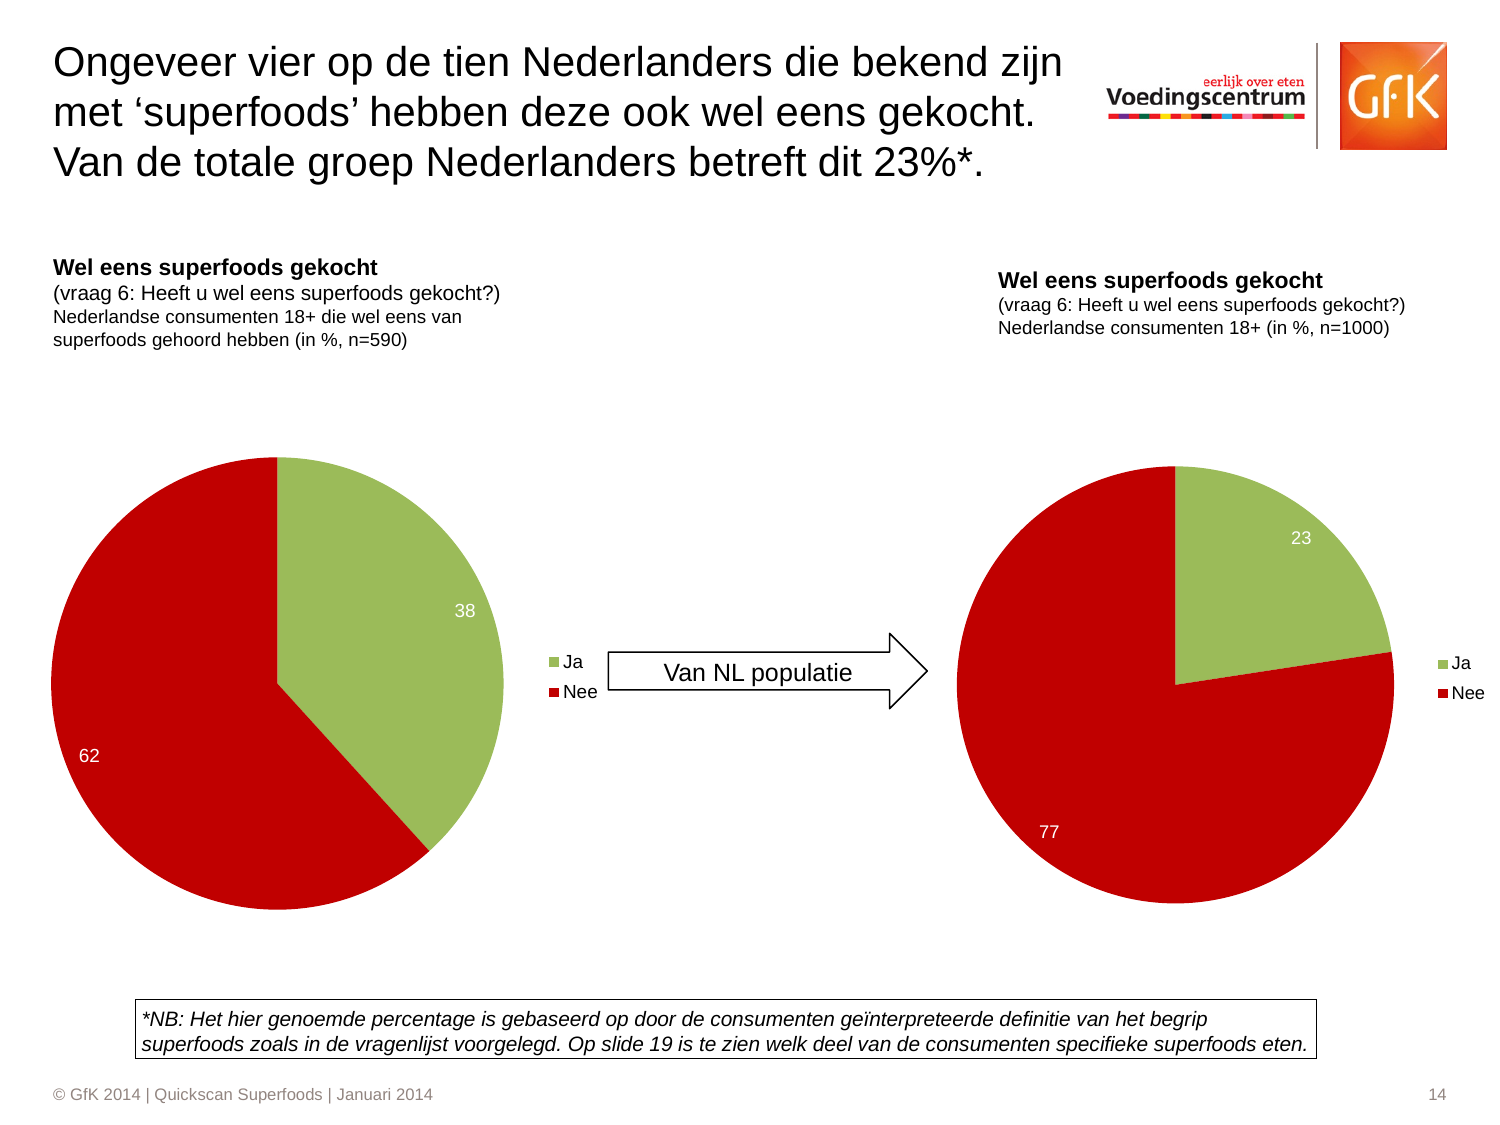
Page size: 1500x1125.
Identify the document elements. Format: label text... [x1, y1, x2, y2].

picture [1340, 42, 1447, 150]
text_box *NB: Het hier genoemde percentage is gebaseerd op door de consumenten geïnterpreteerde definitie van het begrip superfoods zoals in de vragenlijst voorgelegd. Op slide 19 is te zien welk deel van de consumenten specifieke superfoods eten. [135, 999, 1317, 1059]
text_box Van NL populatie [628, 631, 930, 711]
picture [938, 385, 1500, 921]
picture [29, 373, 624, 928]
text_box Wel eens superfoods gekocht (vraag 6: Heeft u wel eens superfoods gekocht?) Nederlandse consumenten 18+ (in %, n=1000) [998, 231, 1500, 338]
text_box Wel eens superfoods gekocht (vraag 6: Heeft u wel eens superfoods gekocht?) Nederlandse consumenten 18+ die wel eens van superfoods gehoord hebben (in %, n=590) [53, 243, 1093, 350]
picture [1104, 73, 1306, 120]
title Ongeveer vier op de tien Nederlanders die bekend zijn met ‘superfoods’ hebben deze ook wel eens gekocht. Van de totale groep Nederlanders betreft dit 23%*. [53, 42, 1093, 185]
